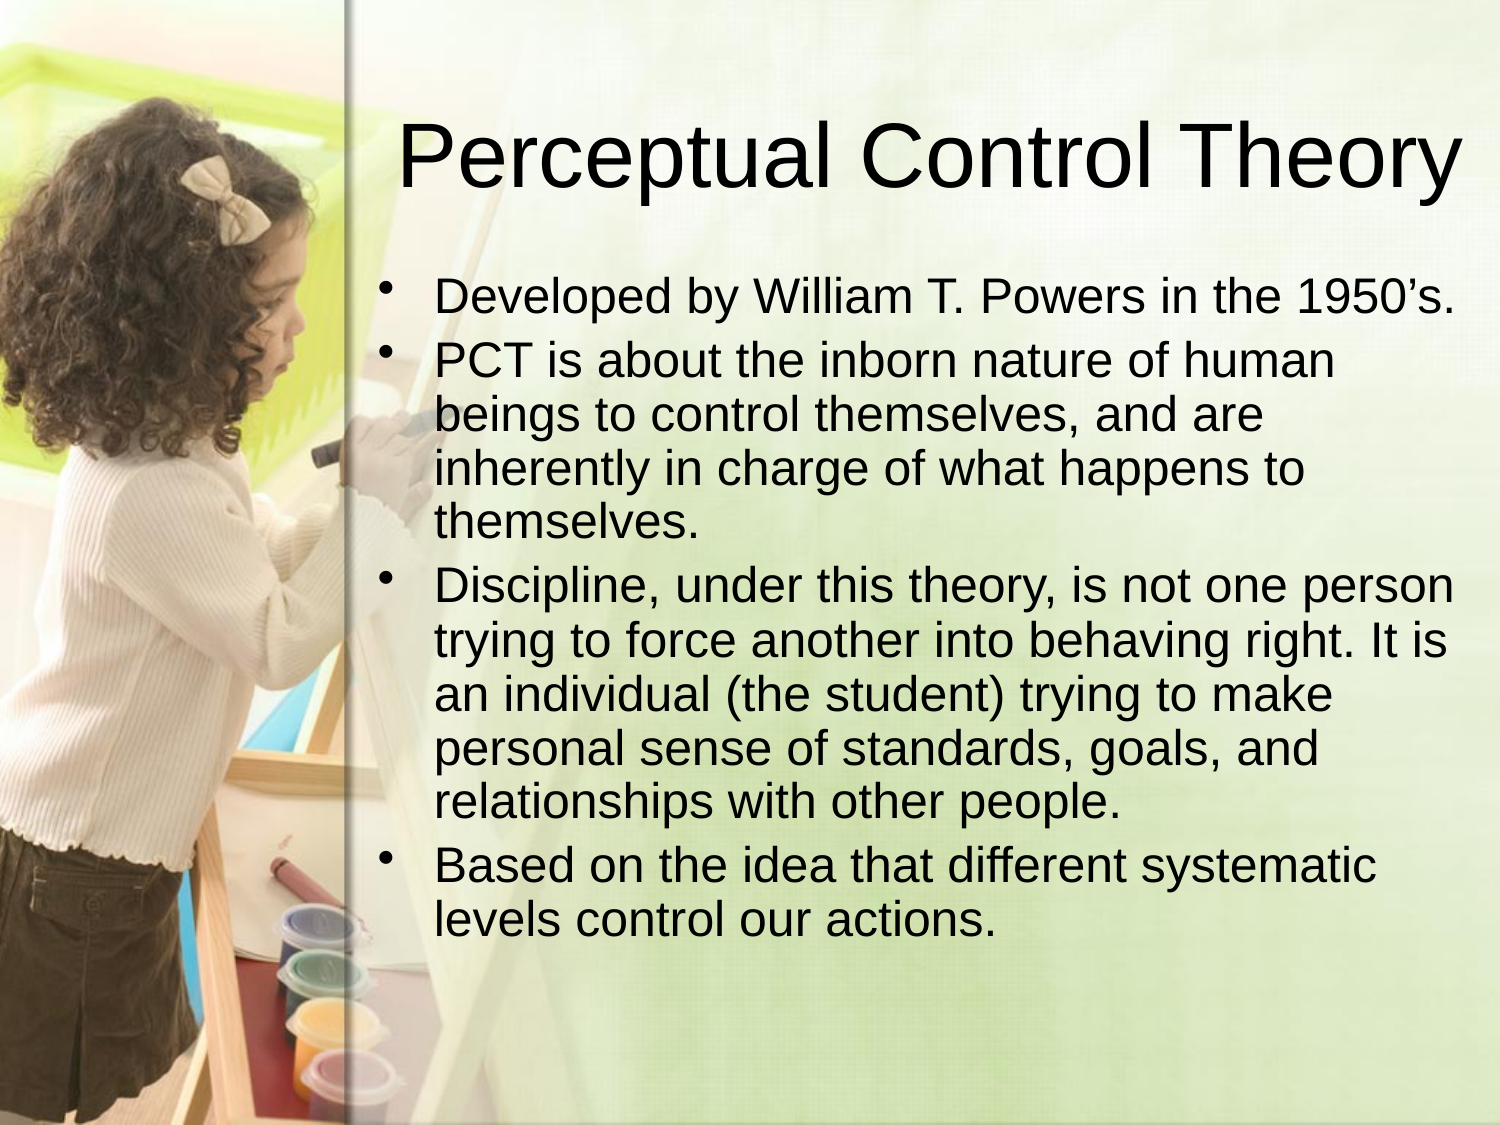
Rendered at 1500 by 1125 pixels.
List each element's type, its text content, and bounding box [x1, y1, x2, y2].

list Developed by William T. Powers in the 1950’s. PCT is about the inborn nature of human beings to control themselves, and are inherently in charge of what happens to themselves. Discipline, under this theory, is not one person trying to force another into behaving right. It is an individual (the student) trying to make personal sense of standards, goals, and relationships with other people. Based on the idea that different systematic levels control our actions. [362, 262, 1488, 1006]
picture [0, 0, 1500, 1125]
title Perceptual Control Theory [366, 35, 1496, 267]
